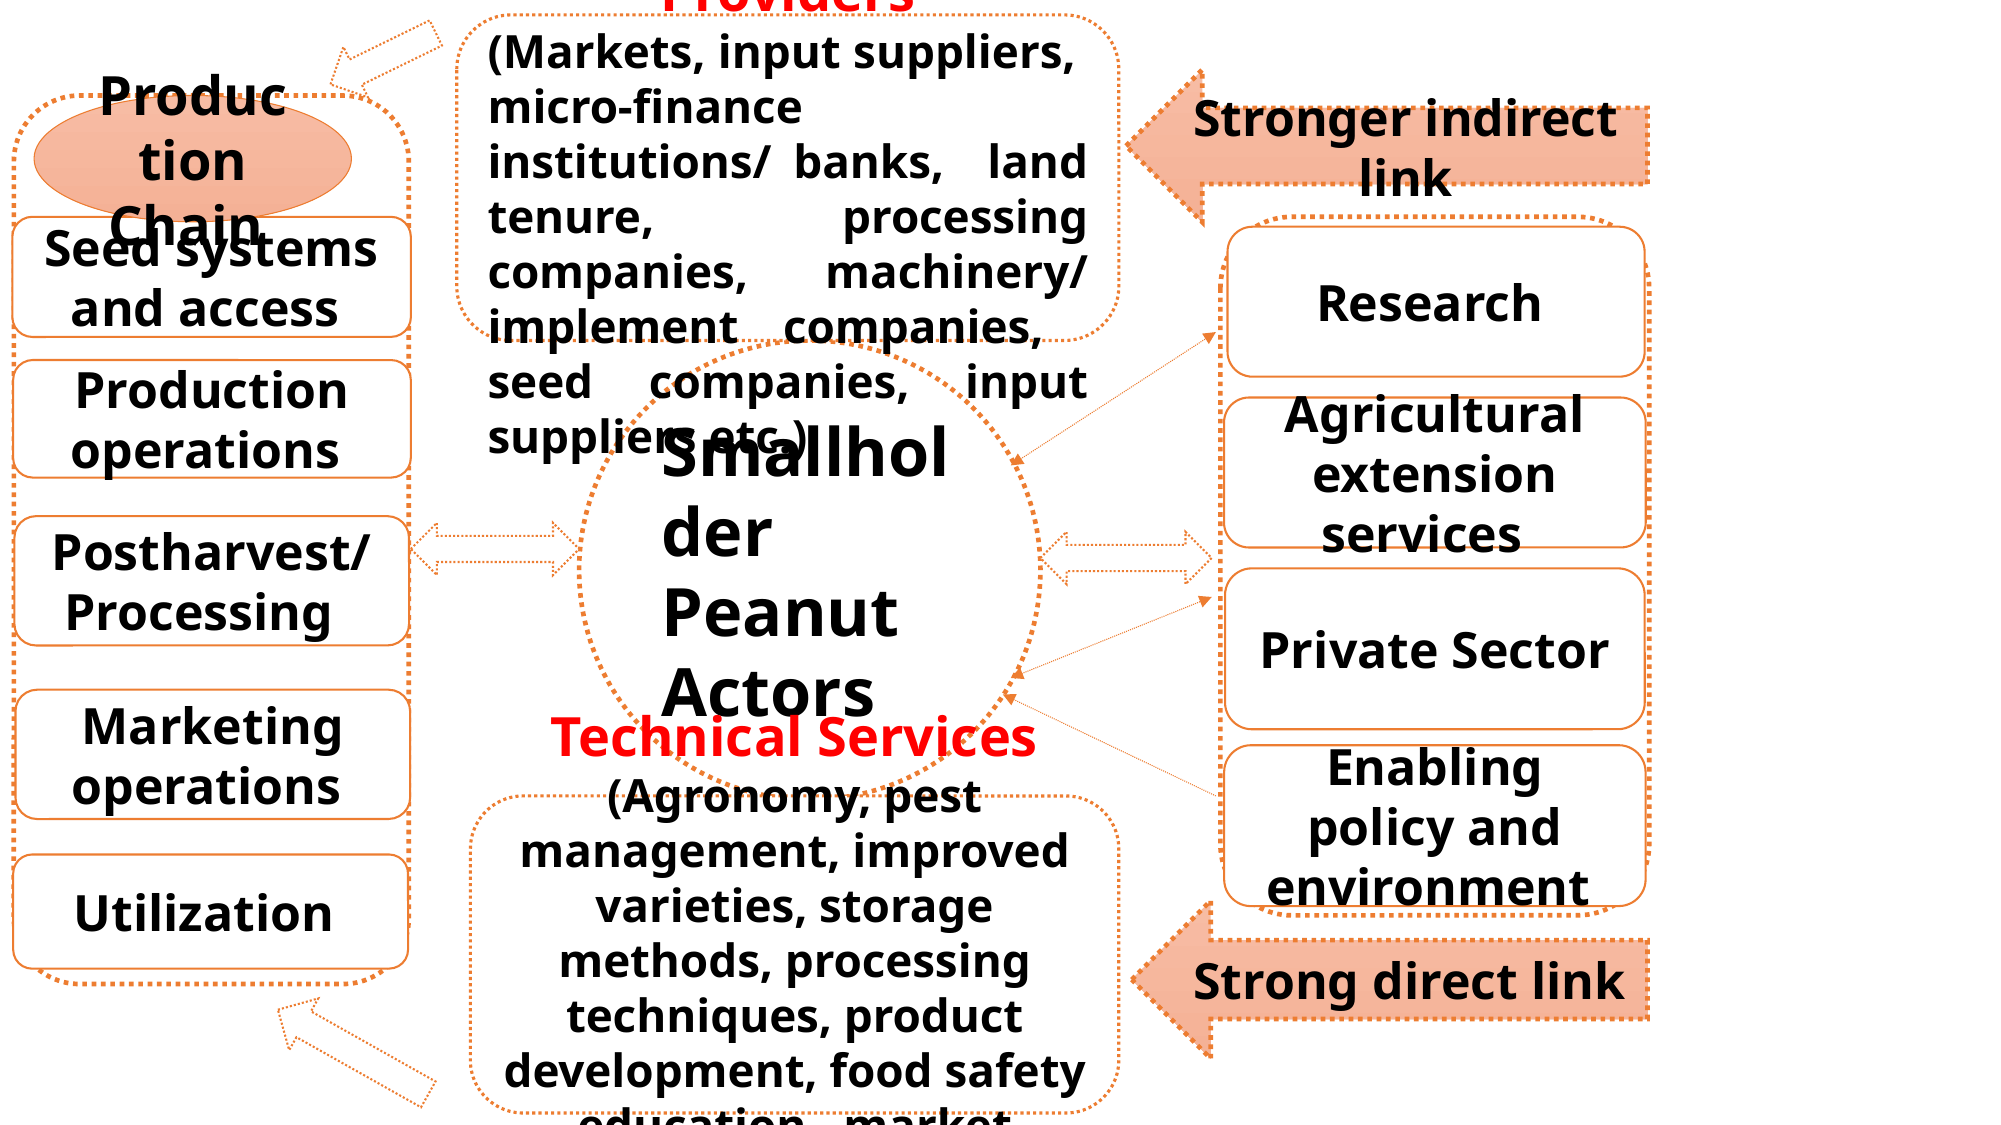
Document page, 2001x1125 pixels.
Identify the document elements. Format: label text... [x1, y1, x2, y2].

text_box [1258, 908, 1611, 917]
text_box Marketing operations [14, 688, 412, 821]
text_box Strong direct link [1131, 900, 1649, 1059]
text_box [1010, 332, 1216, 466]
text_box Utilization [12, 853, 410, 970]
text_box [12, 94, 165, 226]
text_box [1002, 694, 1216, 796]
text_box [329, 19, 444, 100]
text_box Agricultural extension services [1223, 396, 1647, 549]
text_box Production Chain [33, 94, 352, 223]
text_box [1039, 529, 1213, 587]
text_box [220, 94, 410, 226]
text_box Seed systems and access [11, 215, 412, 339]
text_box Production operations [12, 358, 412, 479]
text_box Stronger indirect link [1125, 69, 1649, 224]
text_box [1256, 215, 1611, 225]
text_box [1219, 257, 1651, 866]
text_box Postharvest/ Processing [13, 515, 411, 647]
text_box Technical Services (Agronomy, pest management, improved varieties, storage methods, processing techniques, product development, food safety education, market information etc.) [469, 794, 1120, 1115]
text_box Private Sector [1224, 567, 1646, 731]
text_box [277, 996, 437, 1109]
text_box Support Service Providers (Markets, input suppliers, micro-finance institutions/ banks, land tenure, processing companies, machinery/ implement companies, seed companies, input suppliers etc.) [455, 13, 1120, 342]
text_box Research [1226, 225, 1646, 378]
text_box [12, 467, 410, 532]
text_box [410, 520, 581, 578]
text_box Enabling policy and environment [1223, 744, 1647, 908]
text_box [37, 970, 385, 986]
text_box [1010, 597, 1212, 678]
text_box [12, 327, 410, 371]
text_box Smallholder Peanut Actors [578, 341, 1042, 795]
text_box [12, 628, 410, 868]
